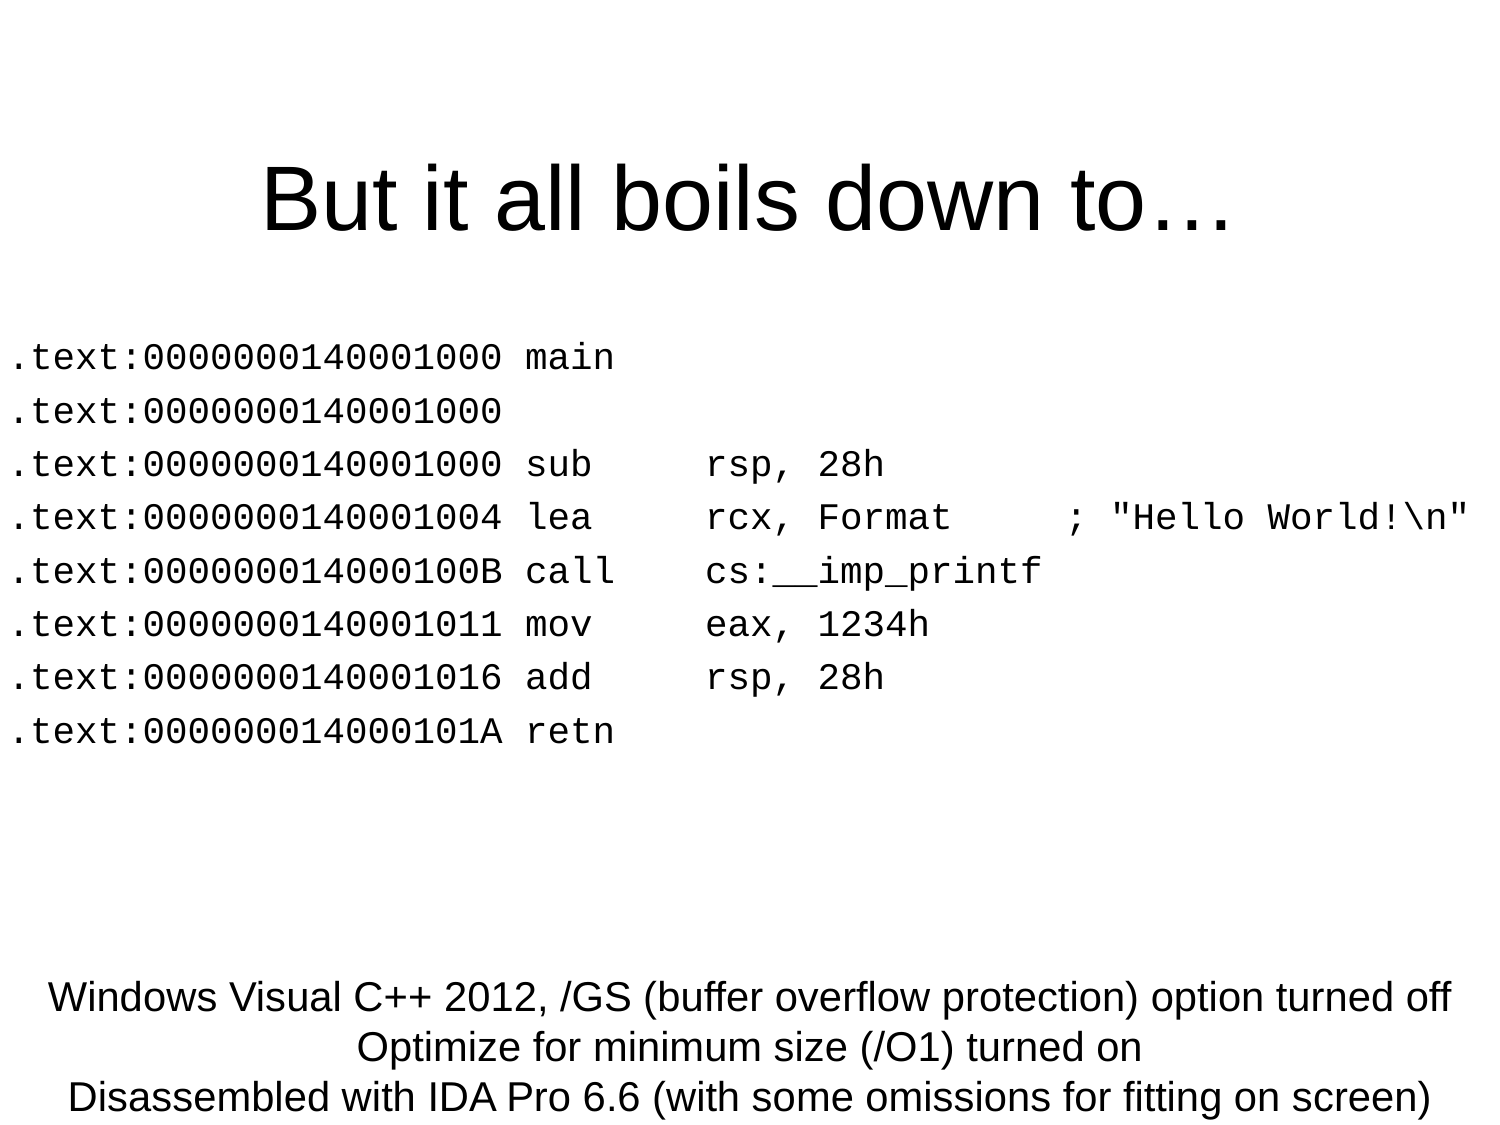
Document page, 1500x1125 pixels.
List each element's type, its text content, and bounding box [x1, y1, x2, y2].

text_box But it all boils down to… [112, 138, 1388, 249]
text_box Windows Visual C++ 2012, /GS (buffer overflow protection) option turned off Optimize for minimum size (/O1) turned on Disassembled with IDA Pro 6.6 (with some omissions for fitting on screen) [40, 962, 1460, 1125]
text_box .text:0000000140001000 main .text:0000000140001000 .text:0000000140001000 sub rsp, 28h .text:0000000140001004 lea rcx, Format ; "Hello World!\n" .text:000000014000100B call cs:__imp_printf .text:0000000140001011 mov eax, 1234h .text:0000000140001016 add rsp, 28h .text:000000014000101A retn [0, 324, 1500, 758]
